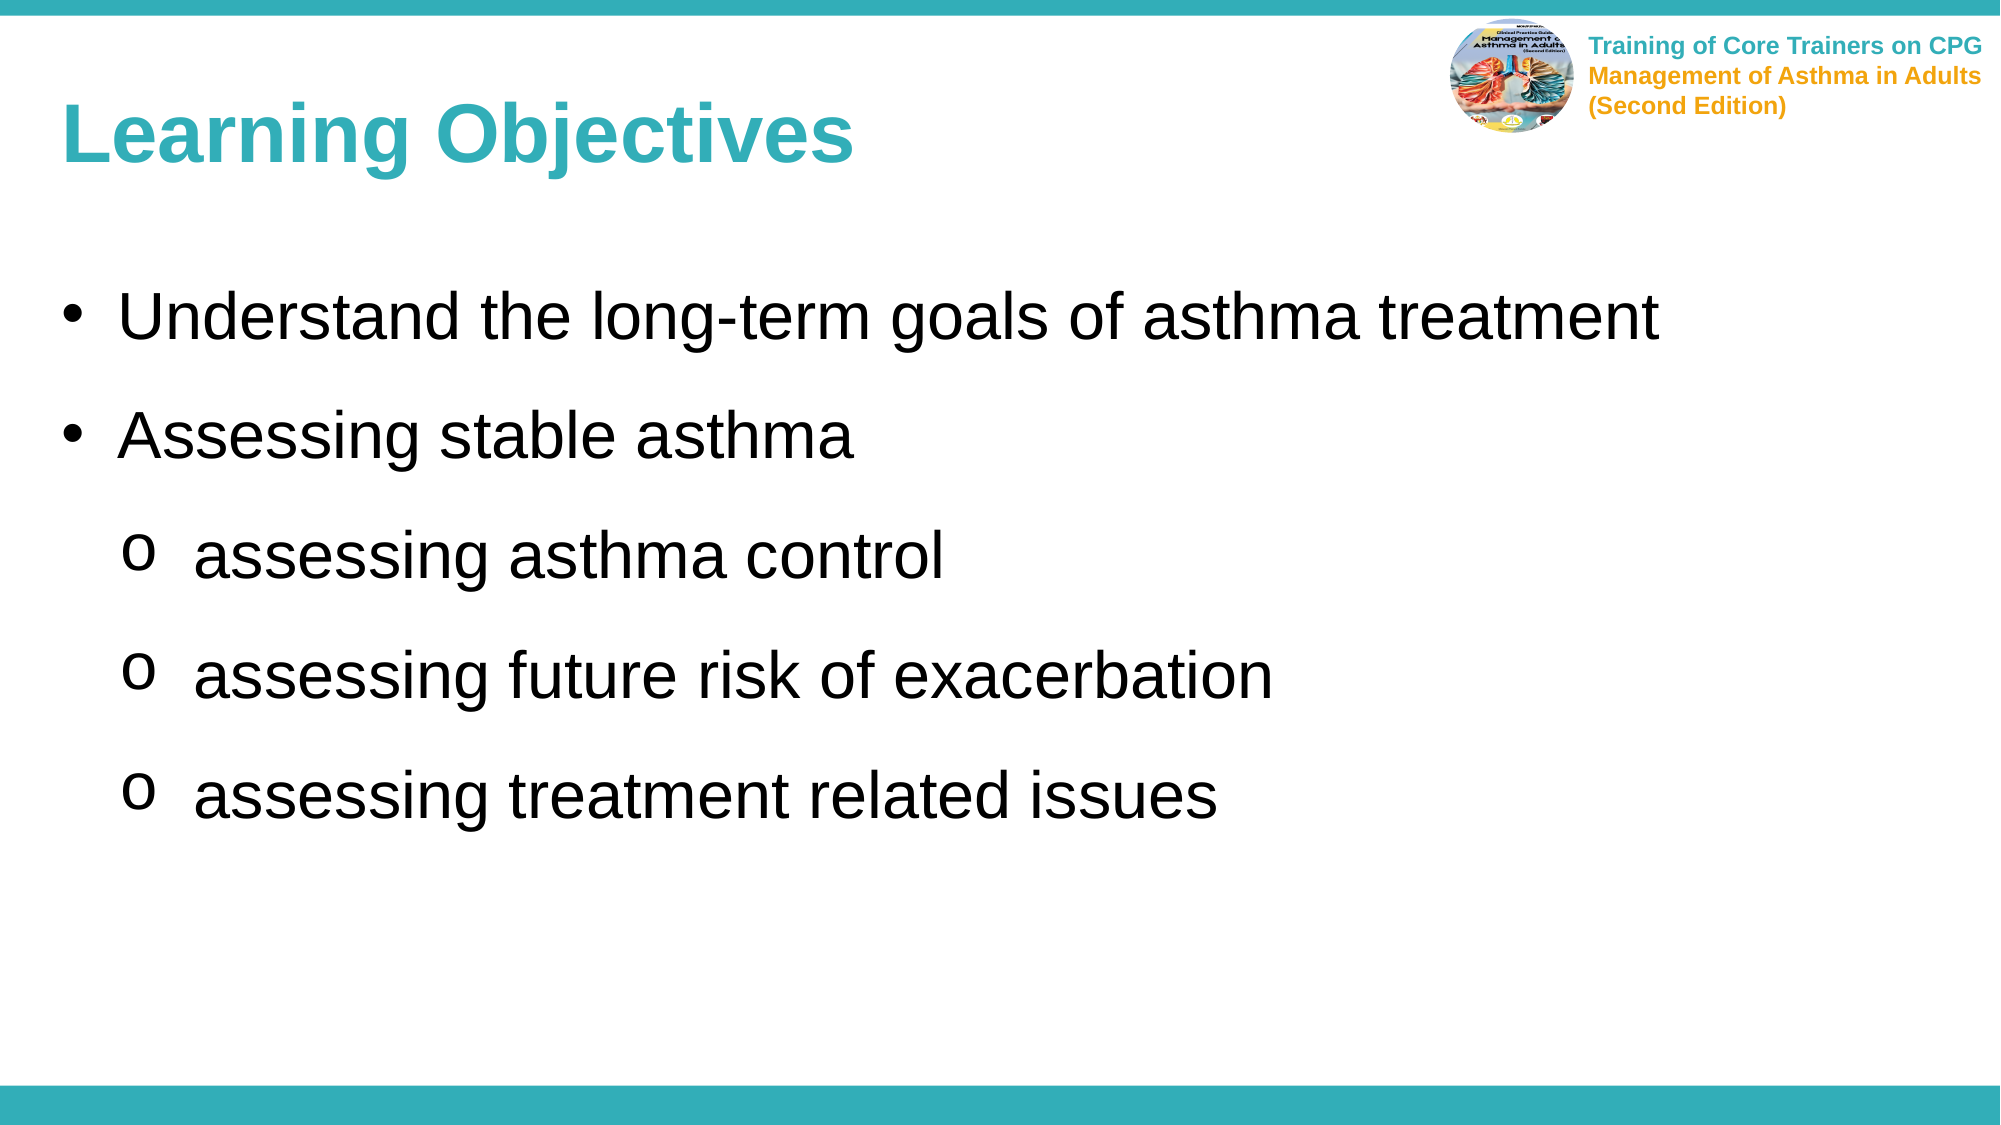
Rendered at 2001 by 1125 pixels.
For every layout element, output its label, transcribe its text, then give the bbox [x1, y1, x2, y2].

text_box Understand the long-term goals of asthma treatment Assessing stable asthma assessing asthma control assessing future risk of exacerbation assessing treatment related issues [46, 225, 1870, 960]
picture [1451, 18, 1573, 65]
list Learning Objectives [46, 65, 2000, 192]
